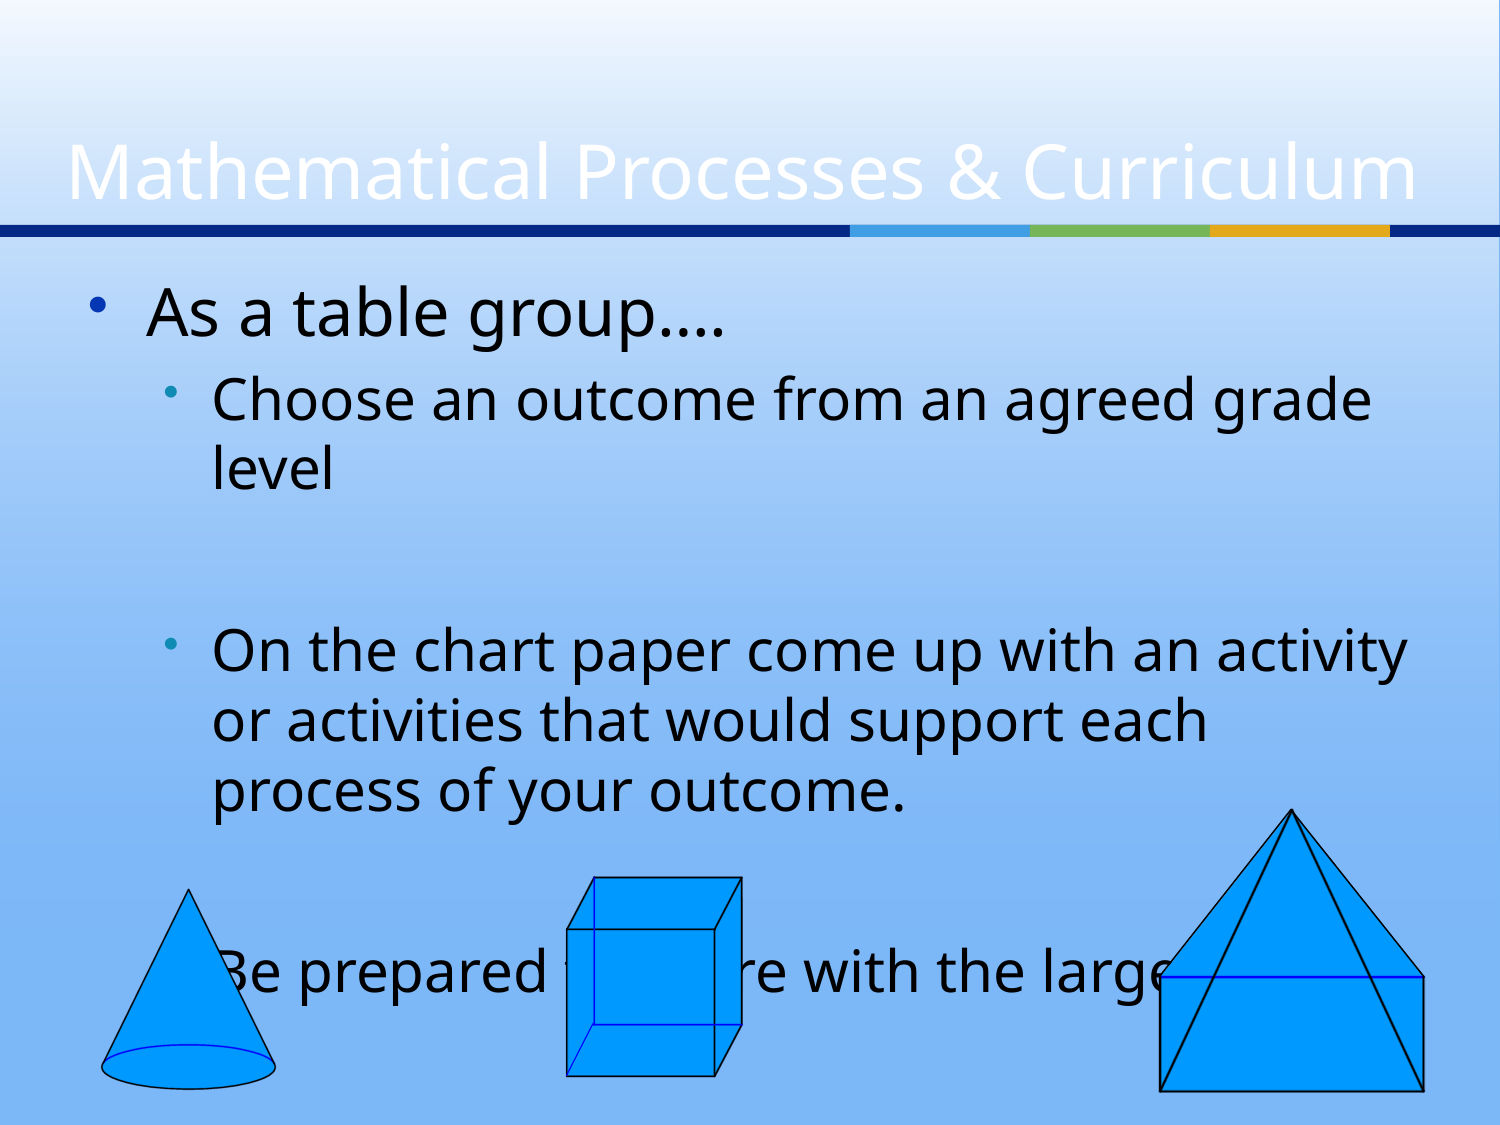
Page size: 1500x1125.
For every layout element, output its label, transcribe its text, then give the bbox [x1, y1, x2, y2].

picture [1136, 786, 1447, 1095]
picture [549, 874, 745, 1093]
title Mathematical Processes & Curriculum [50, 75, 1450, 263]
list As a table group…. Choose an outcome from an agreed grade level On the chart paper come up with an activity or activities that would support each process of your outcome. Be prepared to share with the large group. [75, 262, 1425, 1005]
picture [99, 886, 279, 1092]
